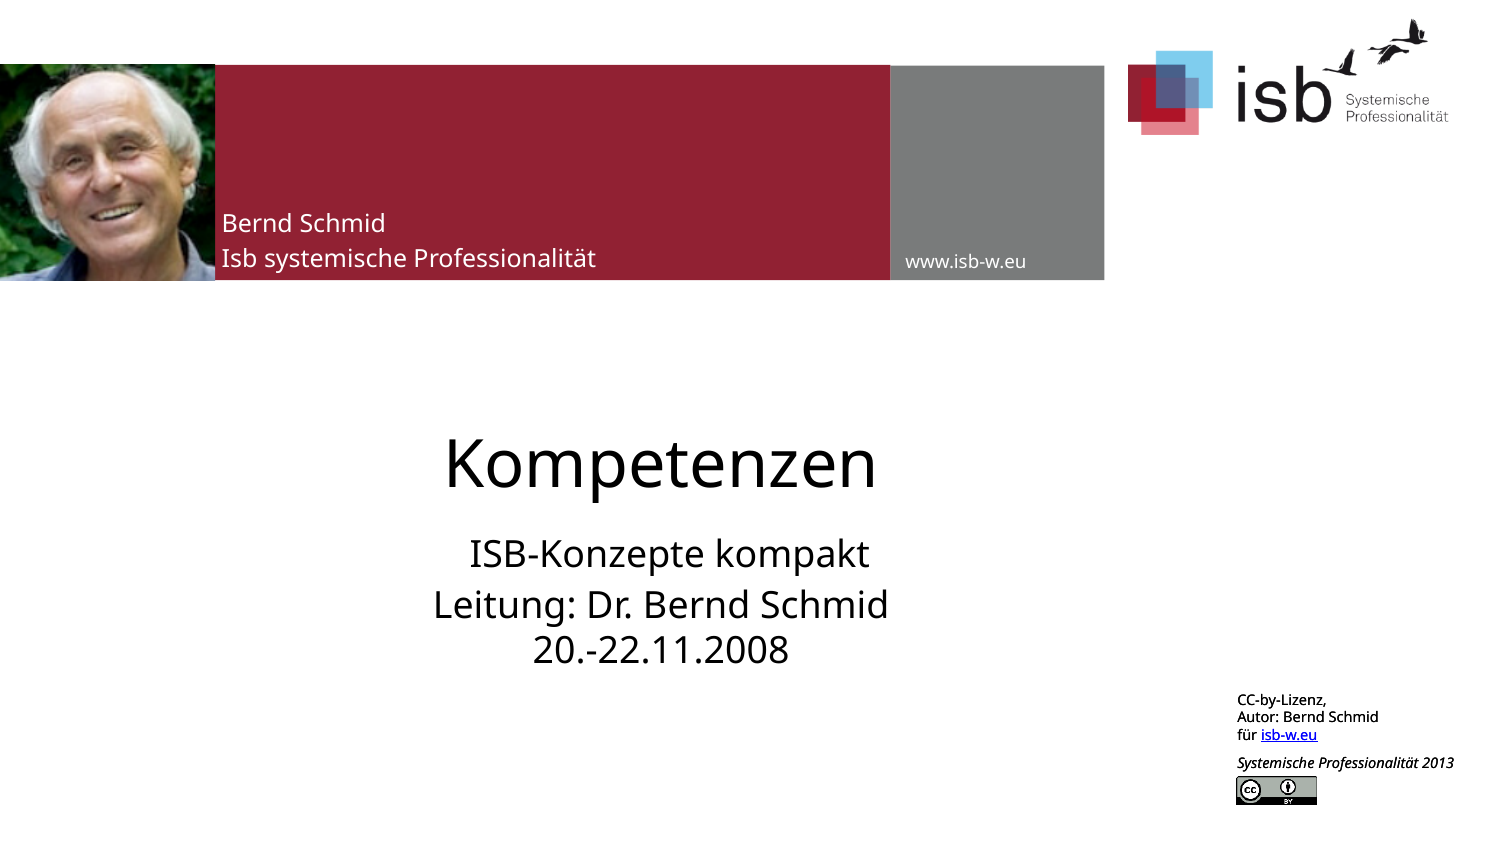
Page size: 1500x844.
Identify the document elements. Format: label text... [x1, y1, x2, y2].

text_box CC-by-Lizenz, Autor: Bernd Schmid für isb-w.eu Systemische Professionalität 2013 [1222, 543, 1500, 844]
title Kompetenzen ISB-Konzepte kompakt Leitung: Dr. Bernd Schmid 20.-22.11.2008 [100, 280, 1223, 812]
picture [1236, 775, 1318, 805]
picture [0, 64, 216, 281]
subtitle Bernd Schmid Isb systemische Professionalität [216, 64, 891, 281]
picture [1128, 14, 1461, 139]
